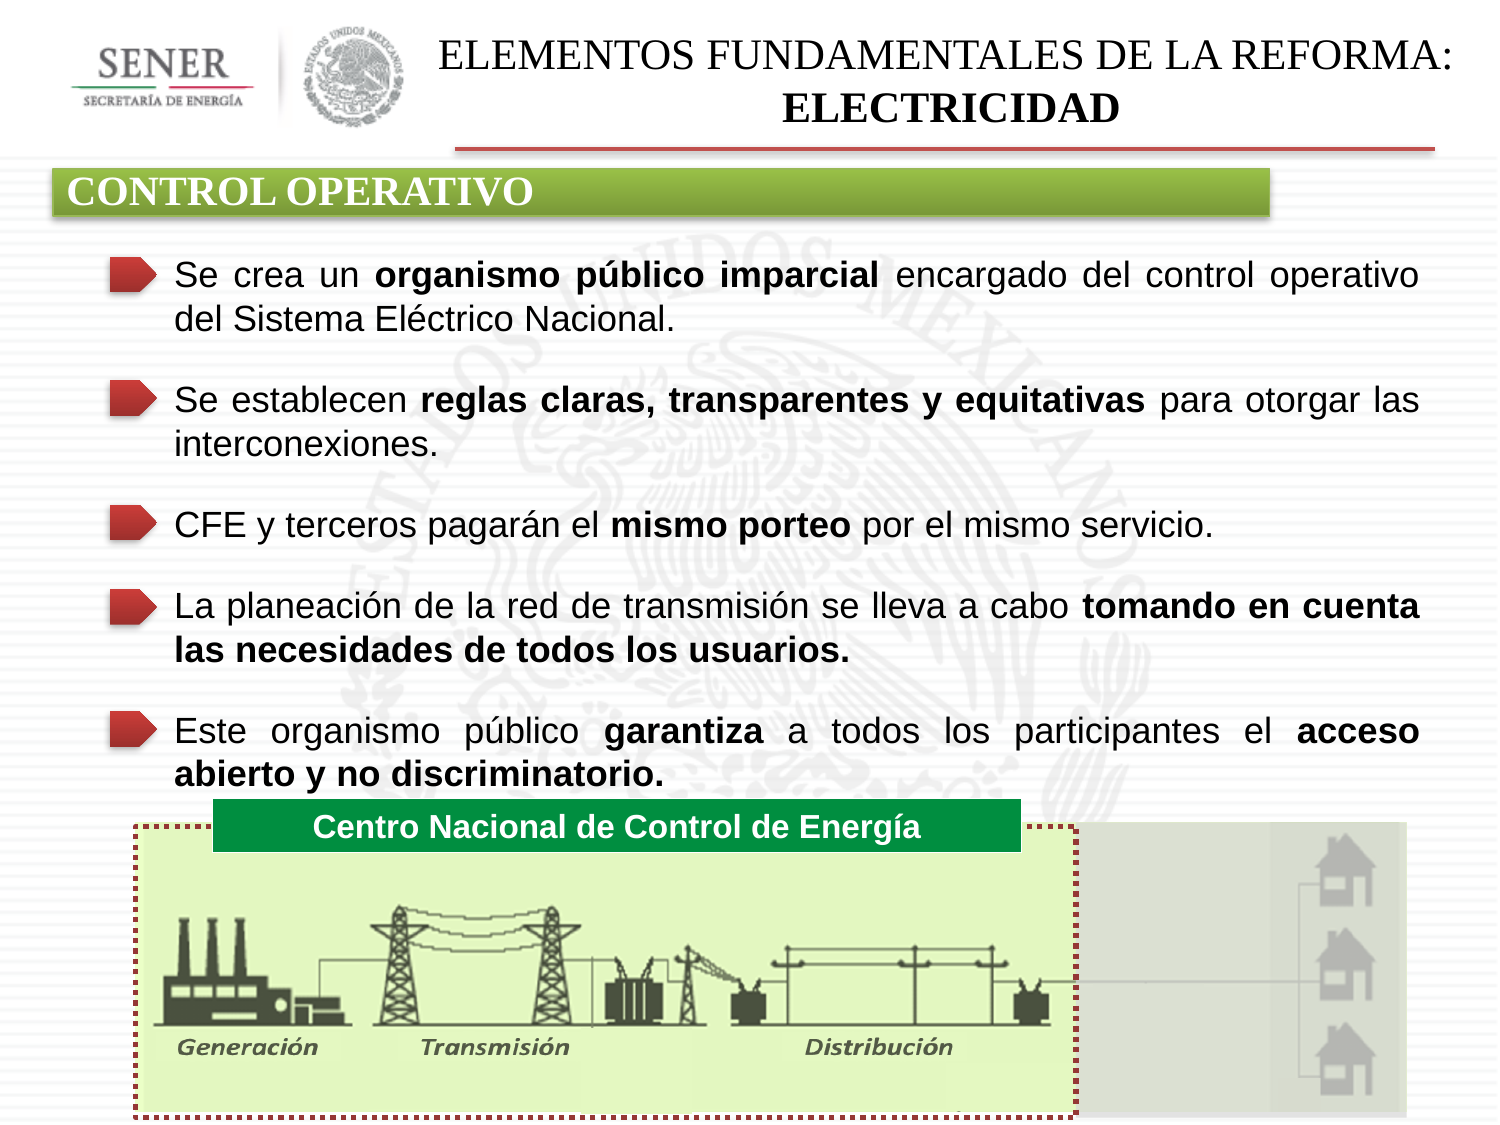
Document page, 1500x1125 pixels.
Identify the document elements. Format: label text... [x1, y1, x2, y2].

text_box [109, 504, 157, 541]
text_box Centro Nacional de Control de Energía [212, 798, 1022, 820]
text_box [109, 380, 157, 416]
text_box [109, 711, 157, 747]
text_box [109, 256, 157, 293]
title Elementos Fundamentales de la Reforma: Electricidad [407, 0, 1496, 162]
text_box [1082, 168, 1270, 217]
text_box [109, 589, 157, 625]
picture [0, 0, 1500, 1122]
text_box CONTROL OPERATIVO [51, 161, 1082, 222]
text_box Se crea un organismo público imparcial encargado del control operativo del Sistema Eléctrico Nacional. Se establecen reglas claras, transparentes y equitativas para otorgar las interconexiones. CFE y terceros pagarán el mismo porteo por el mismo servicio. La planeación de la red de transmisión se lleva a cabo tomando en cuenta las necesidades de todos los usuarios. Este organismo público garantiza a todos los participantes el acceso abierto y no discriminatorio. [159, 243, 1435, 964]
